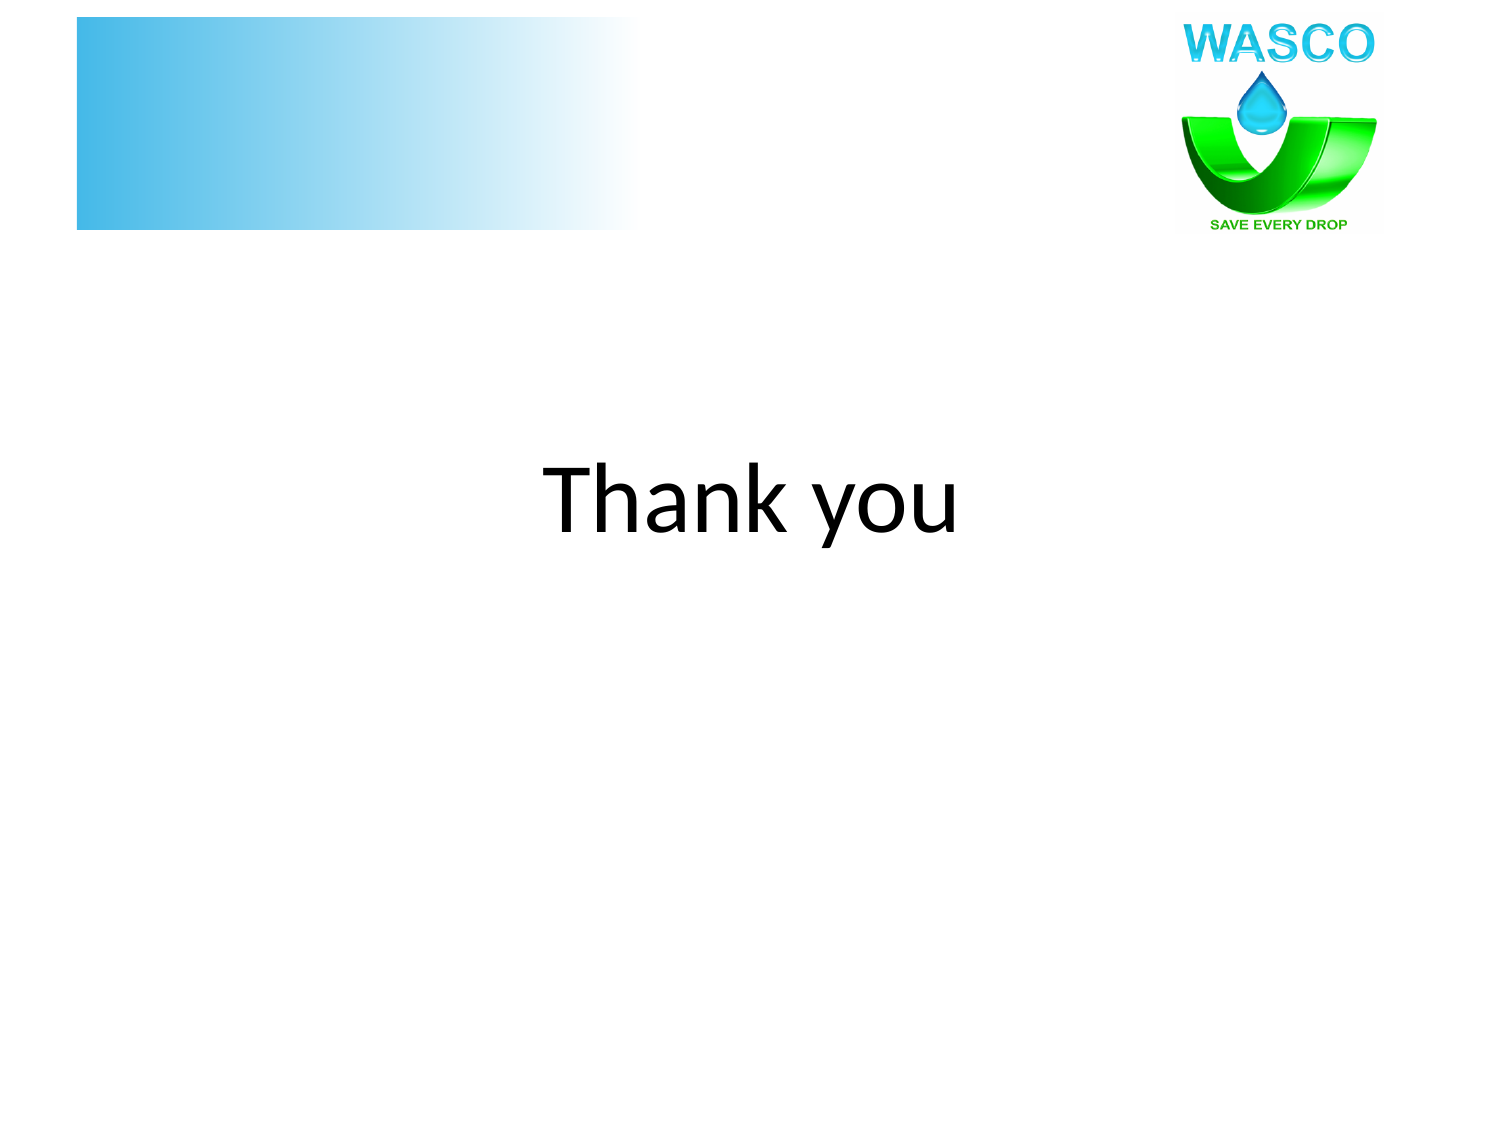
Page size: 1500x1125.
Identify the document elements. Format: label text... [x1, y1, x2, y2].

list Thank you [76, 284, 1427, 1028]
text_box [76, 17, 640, 230]
picture [1174, 12, 1384, 234]
